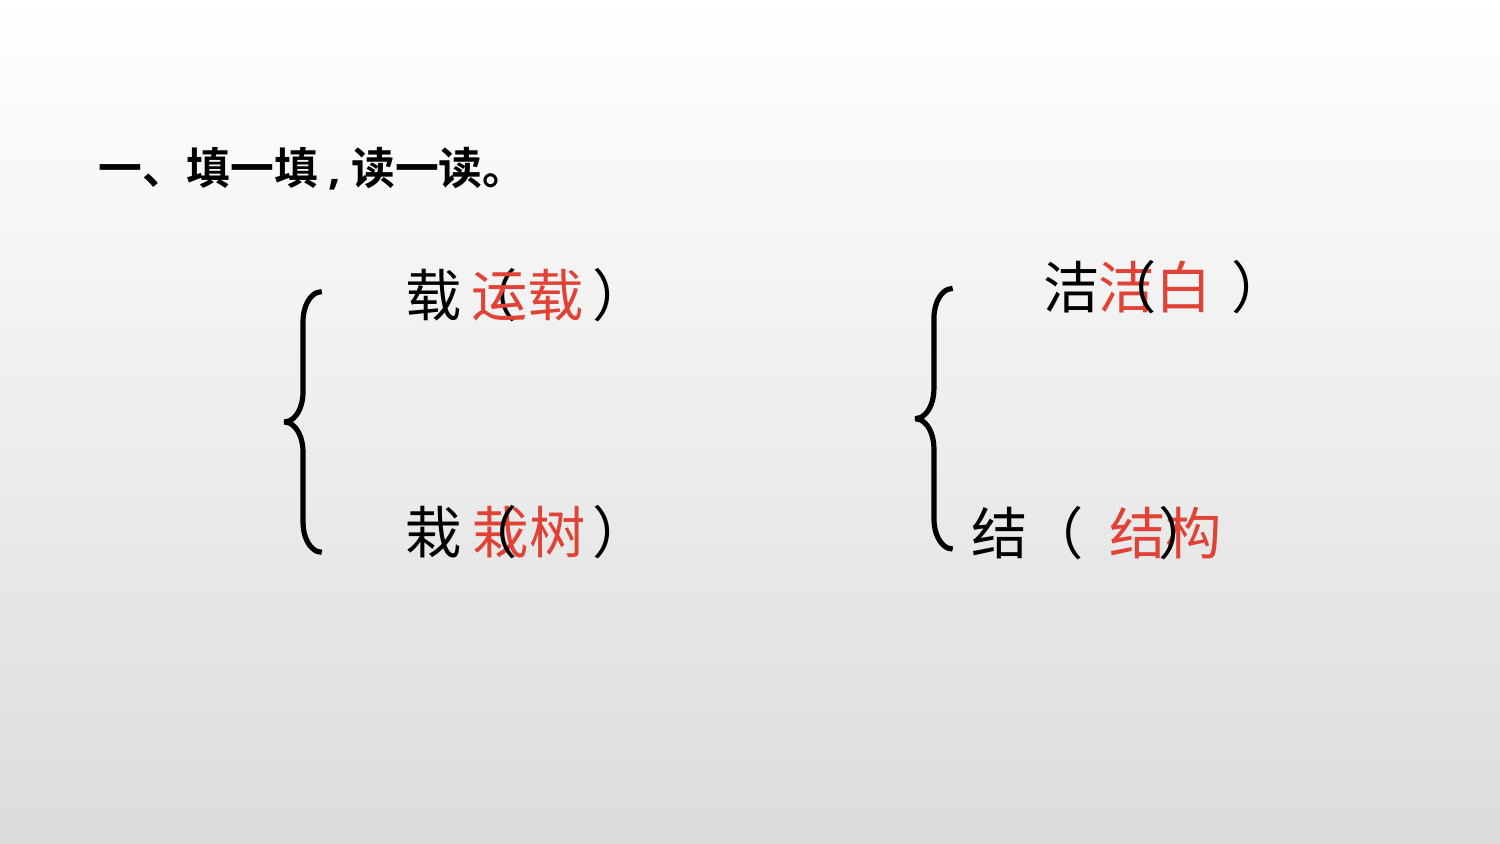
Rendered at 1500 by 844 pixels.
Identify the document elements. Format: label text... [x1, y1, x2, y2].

text_box [284, 291, 322, 553]
text_box 运载 [459, 254, 648, 333]
text_box [915, 287, 953, 550]
text_box 一、填一填,读一读。 [87, 135, 1386, 200]
text_box 结（ ） [960, 492, 1321, 707]
text_box 载（ ） [394, 254, 699, 468]
text_box 洁（ ） [1032, 246, 1337, 460]
text_box 栽（ ） [394, 491, 699, 706]
